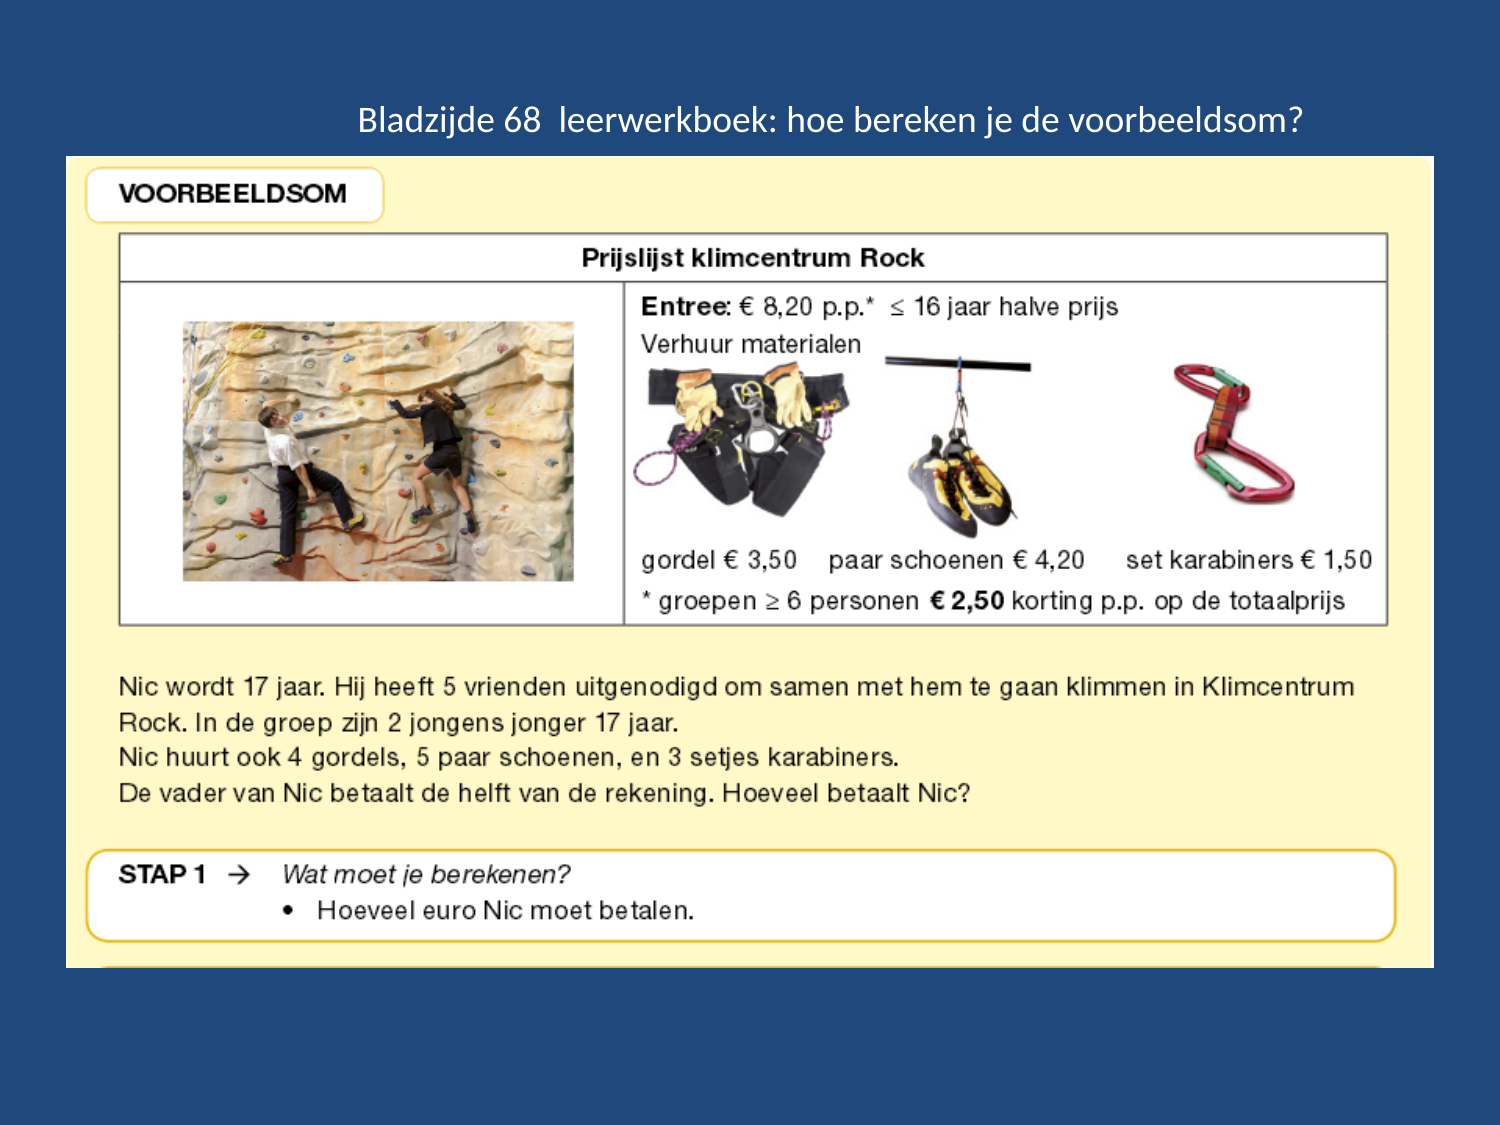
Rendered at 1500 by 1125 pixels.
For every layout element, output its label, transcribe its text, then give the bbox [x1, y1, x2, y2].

picture [66, 156, 1434, 969]
text_box Bladzijde 68 leerwerkboek: hoe bereken je de voorbeeldsom? [342, 87, 1321, 148]
